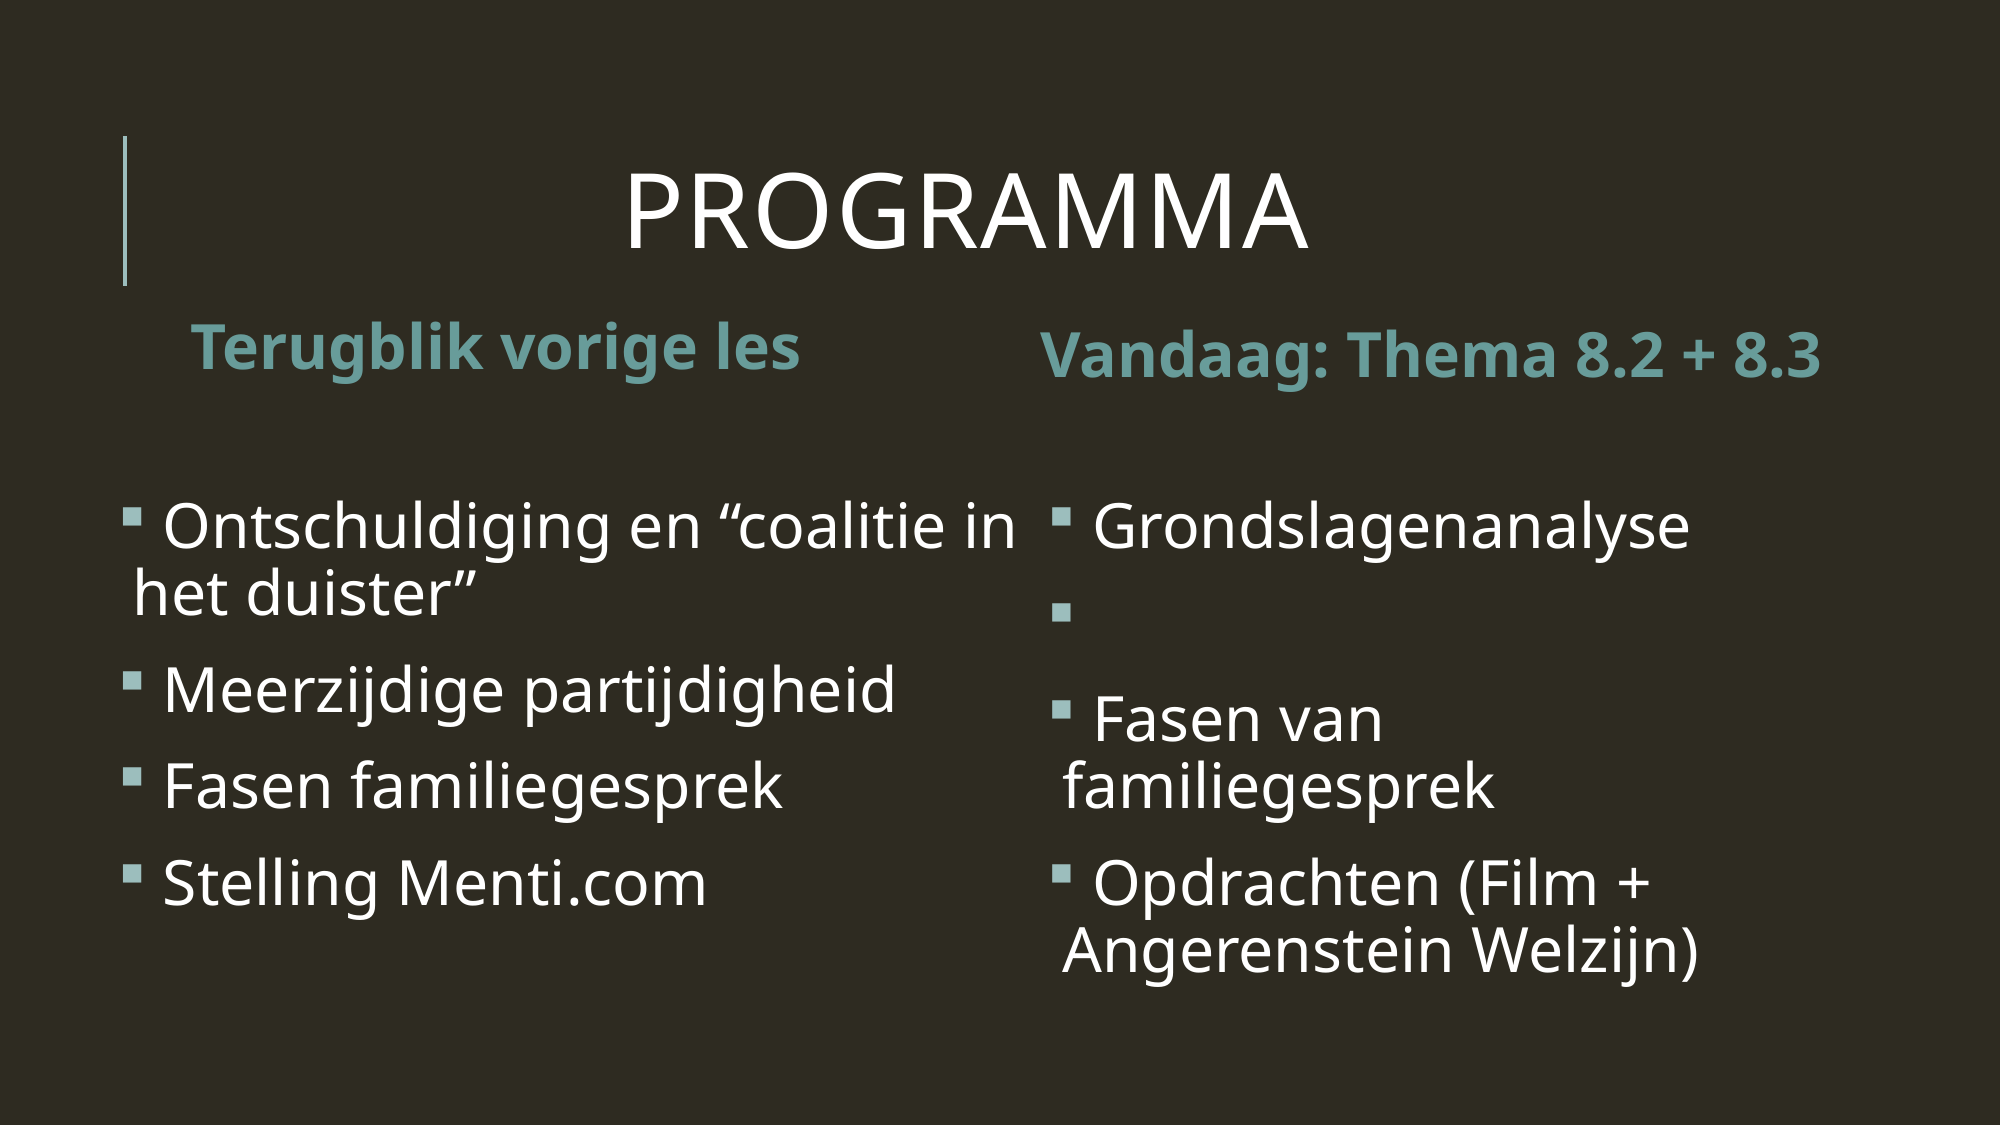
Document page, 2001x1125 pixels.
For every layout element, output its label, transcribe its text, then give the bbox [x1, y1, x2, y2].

list Grondslagenanalyse Fasen van familiegesprek Opdrachten (Film + Angerenstein Welzijn) [1039, 486, 1820, 1110]
list Ontschuldiging en “coalitie in het duister” Meerzijdige partijdigheid Fasen familiegesprek Stelling Menti.com [110, 486, 1039, 1035]
list Vandaag: Thema 8.2 + 8.3 [1017, 254, 2000, 460]
title Programma [168, 96, 1763, 342]
list Terugblik vorige les [168, 299, 983, 468]
